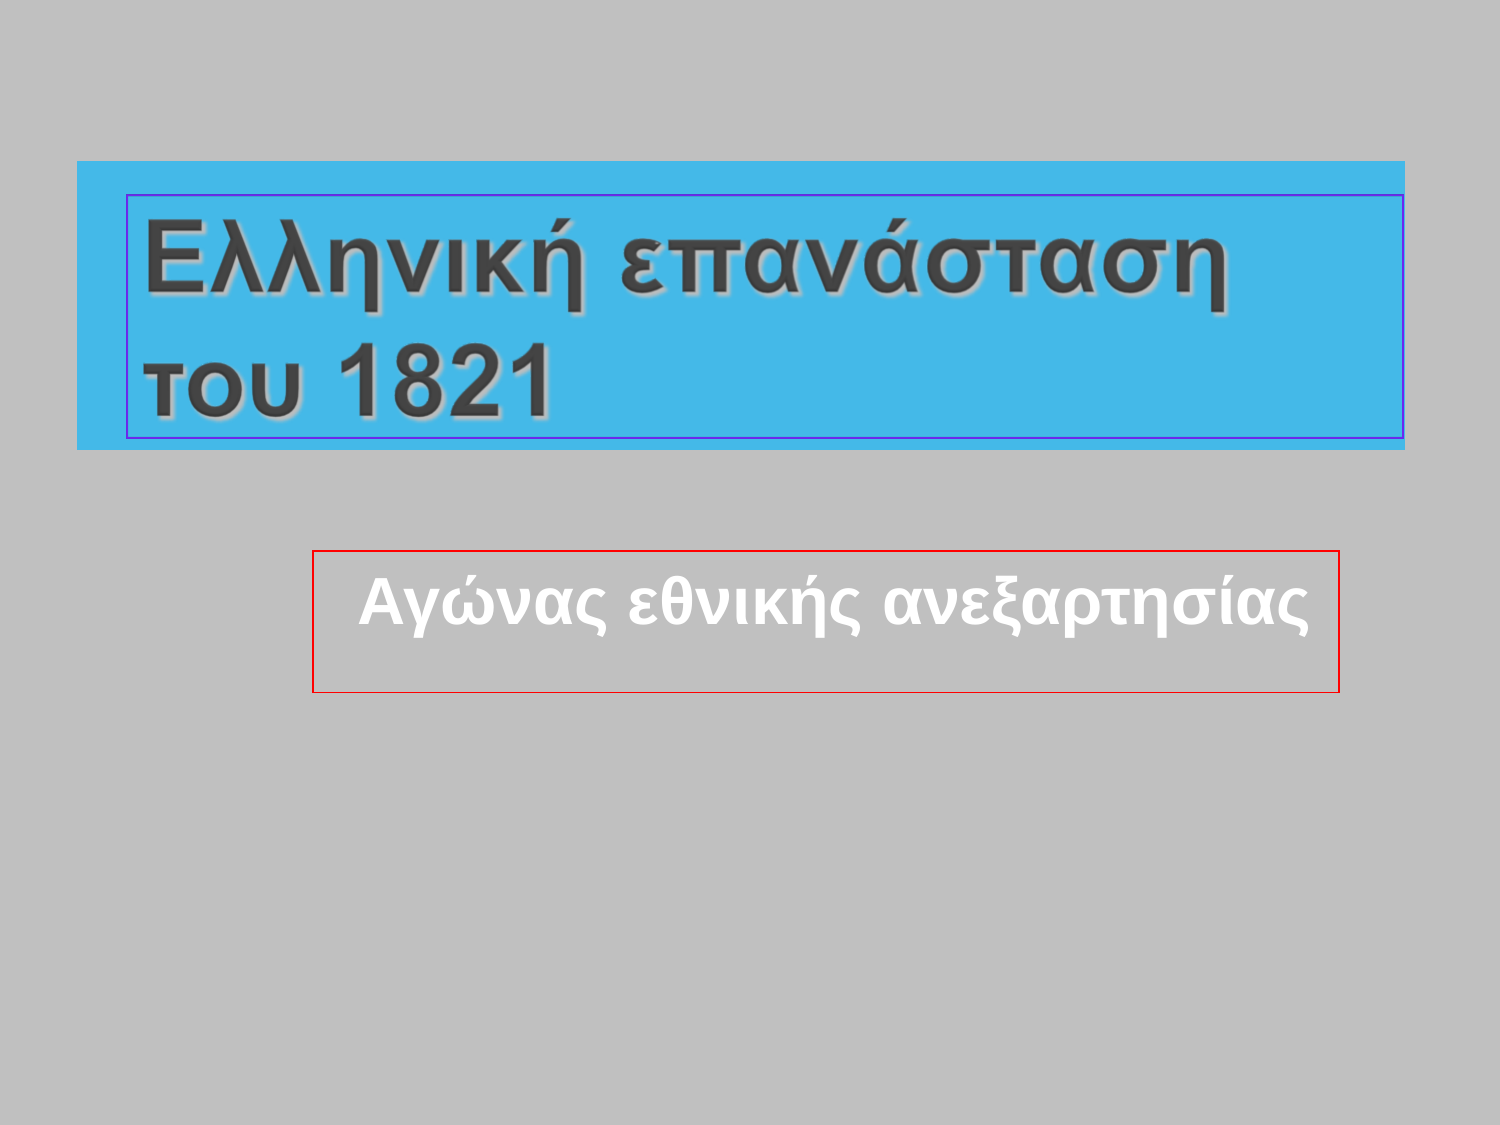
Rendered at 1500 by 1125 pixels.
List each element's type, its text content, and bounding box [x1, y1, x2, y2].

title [76, 160, 1406, 451]
subtitle Αγώνας εθνικής ανεξαρτησίας [312, 550, 1340, 693]
